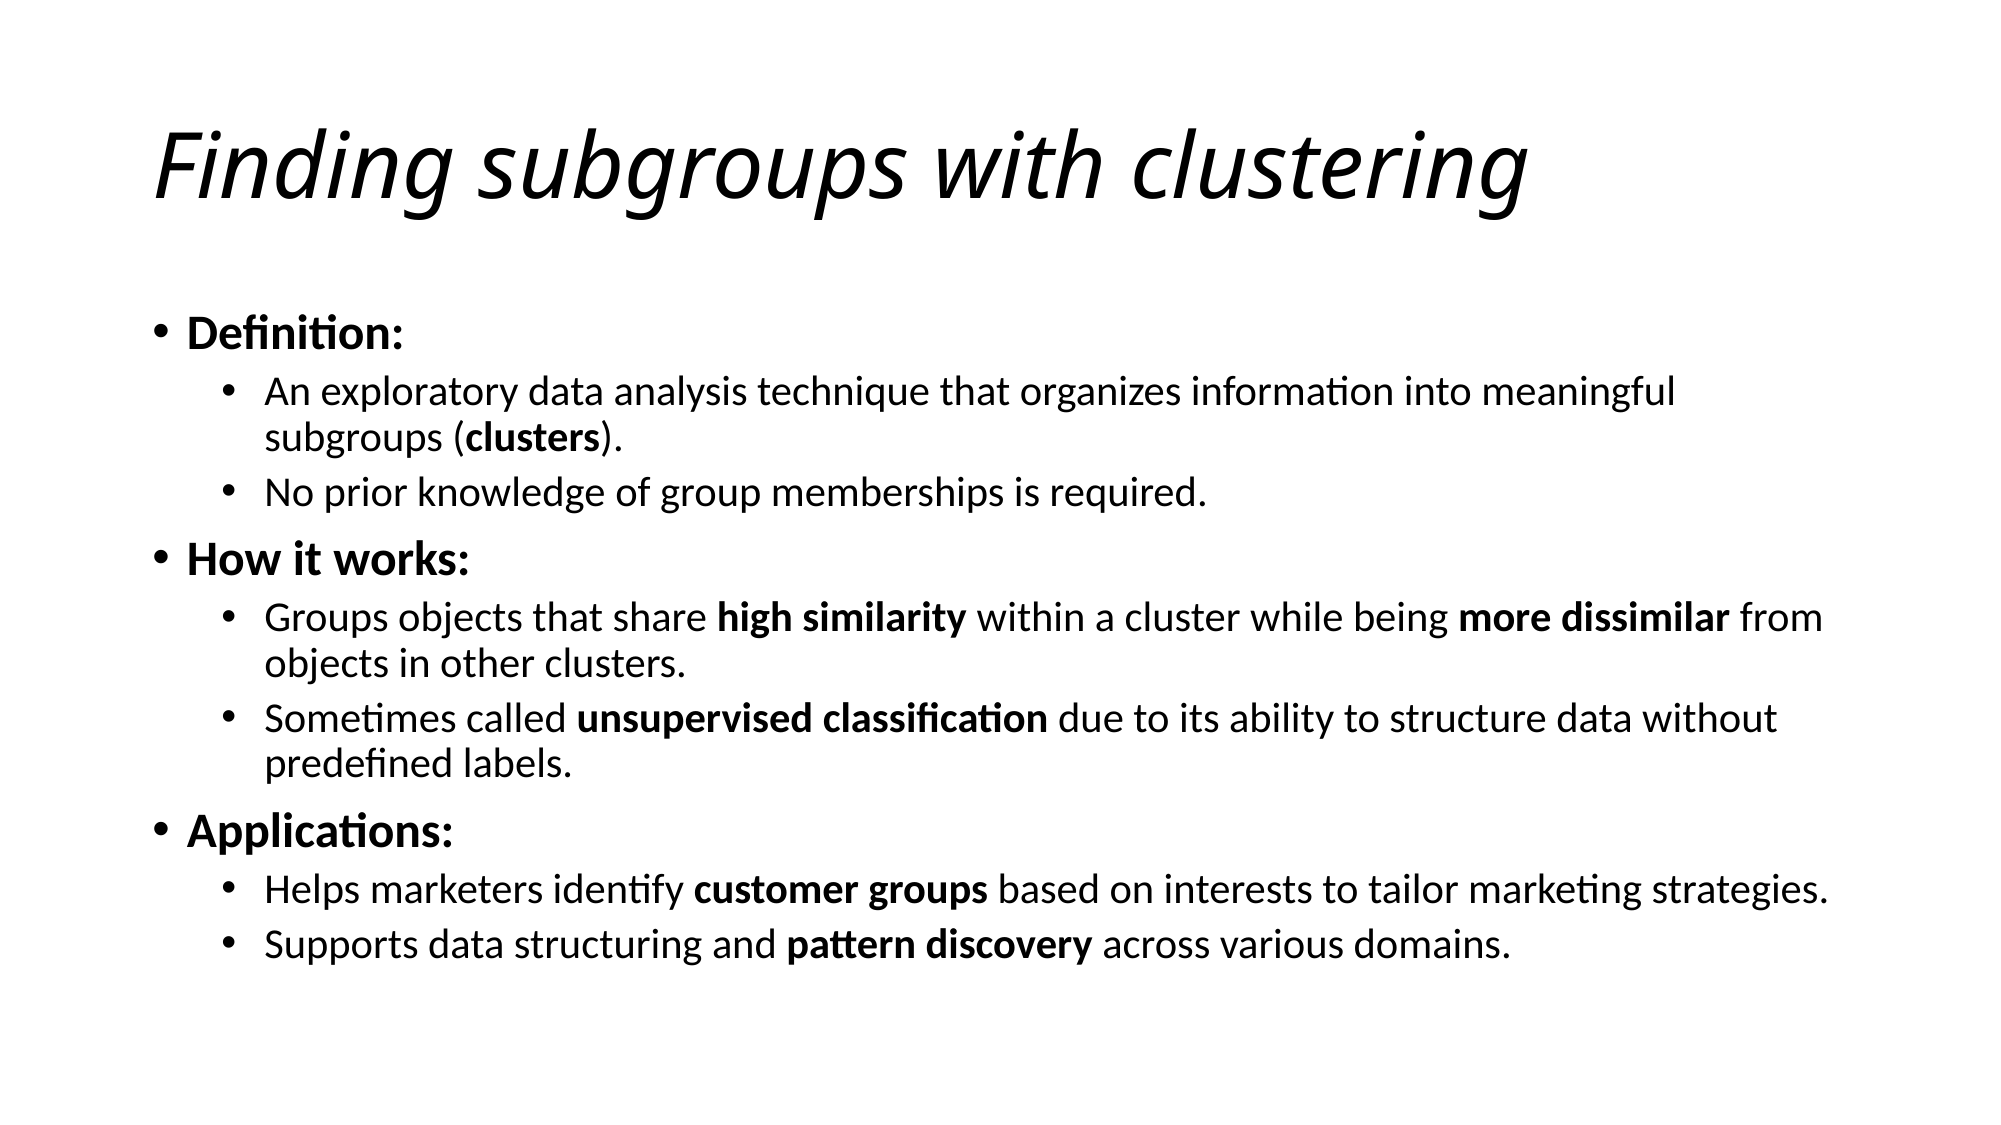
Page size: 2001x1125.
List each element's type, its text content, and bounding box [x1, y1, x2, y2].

list Definition: An exploratory data analysis technique that organizes information into meaningful subgroups (clusters). No prior knowledge of group memberships is required. How it works: Groups objects that share high similarity within a cluster while being more dissimilar from objects in other clusters. Sometimes called unsupervised classification due to its ability to structure data without predefined labels. Applications: Helps marketers identify customer groups based on interests to tailor marketing strategies. Supports data structuring and pattern discovery across various domains. [137, 299, 1863, 1014]
title Finding subgroups with clustering [137, 59, 1863, 278]
